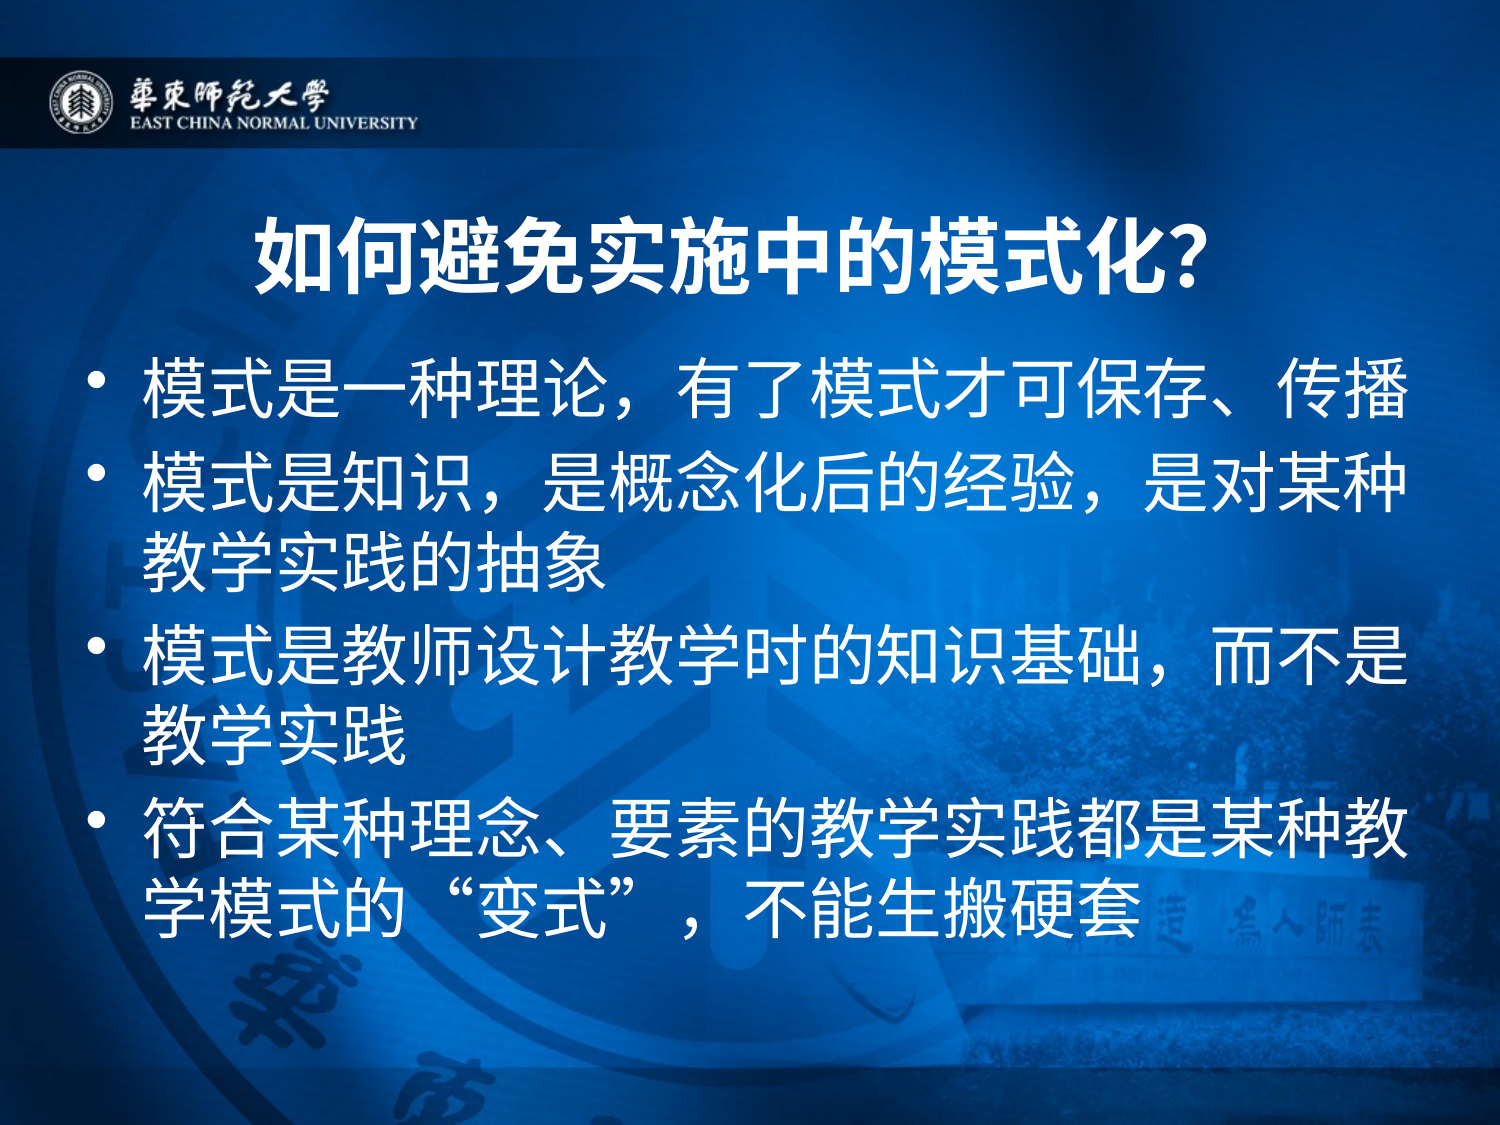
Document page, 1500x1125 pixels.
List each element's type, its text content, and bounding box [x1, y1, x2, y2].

picture [0, 0, 1500, 1125]
title 如何避免实施中的模式化？ [76, 160, 1428, 339]
list 模式是一种理论，有了模式才可保存、传播 模式是知识，是概念化后的经验，是对某种教学实践的抽象 模式是教师设计教学时的知识基础，而不是教学实践 符合某种理念、要素的教学实践都是某种教学模式的“变式”，不能生搬硬套 [70, 339, 1466, 972]
